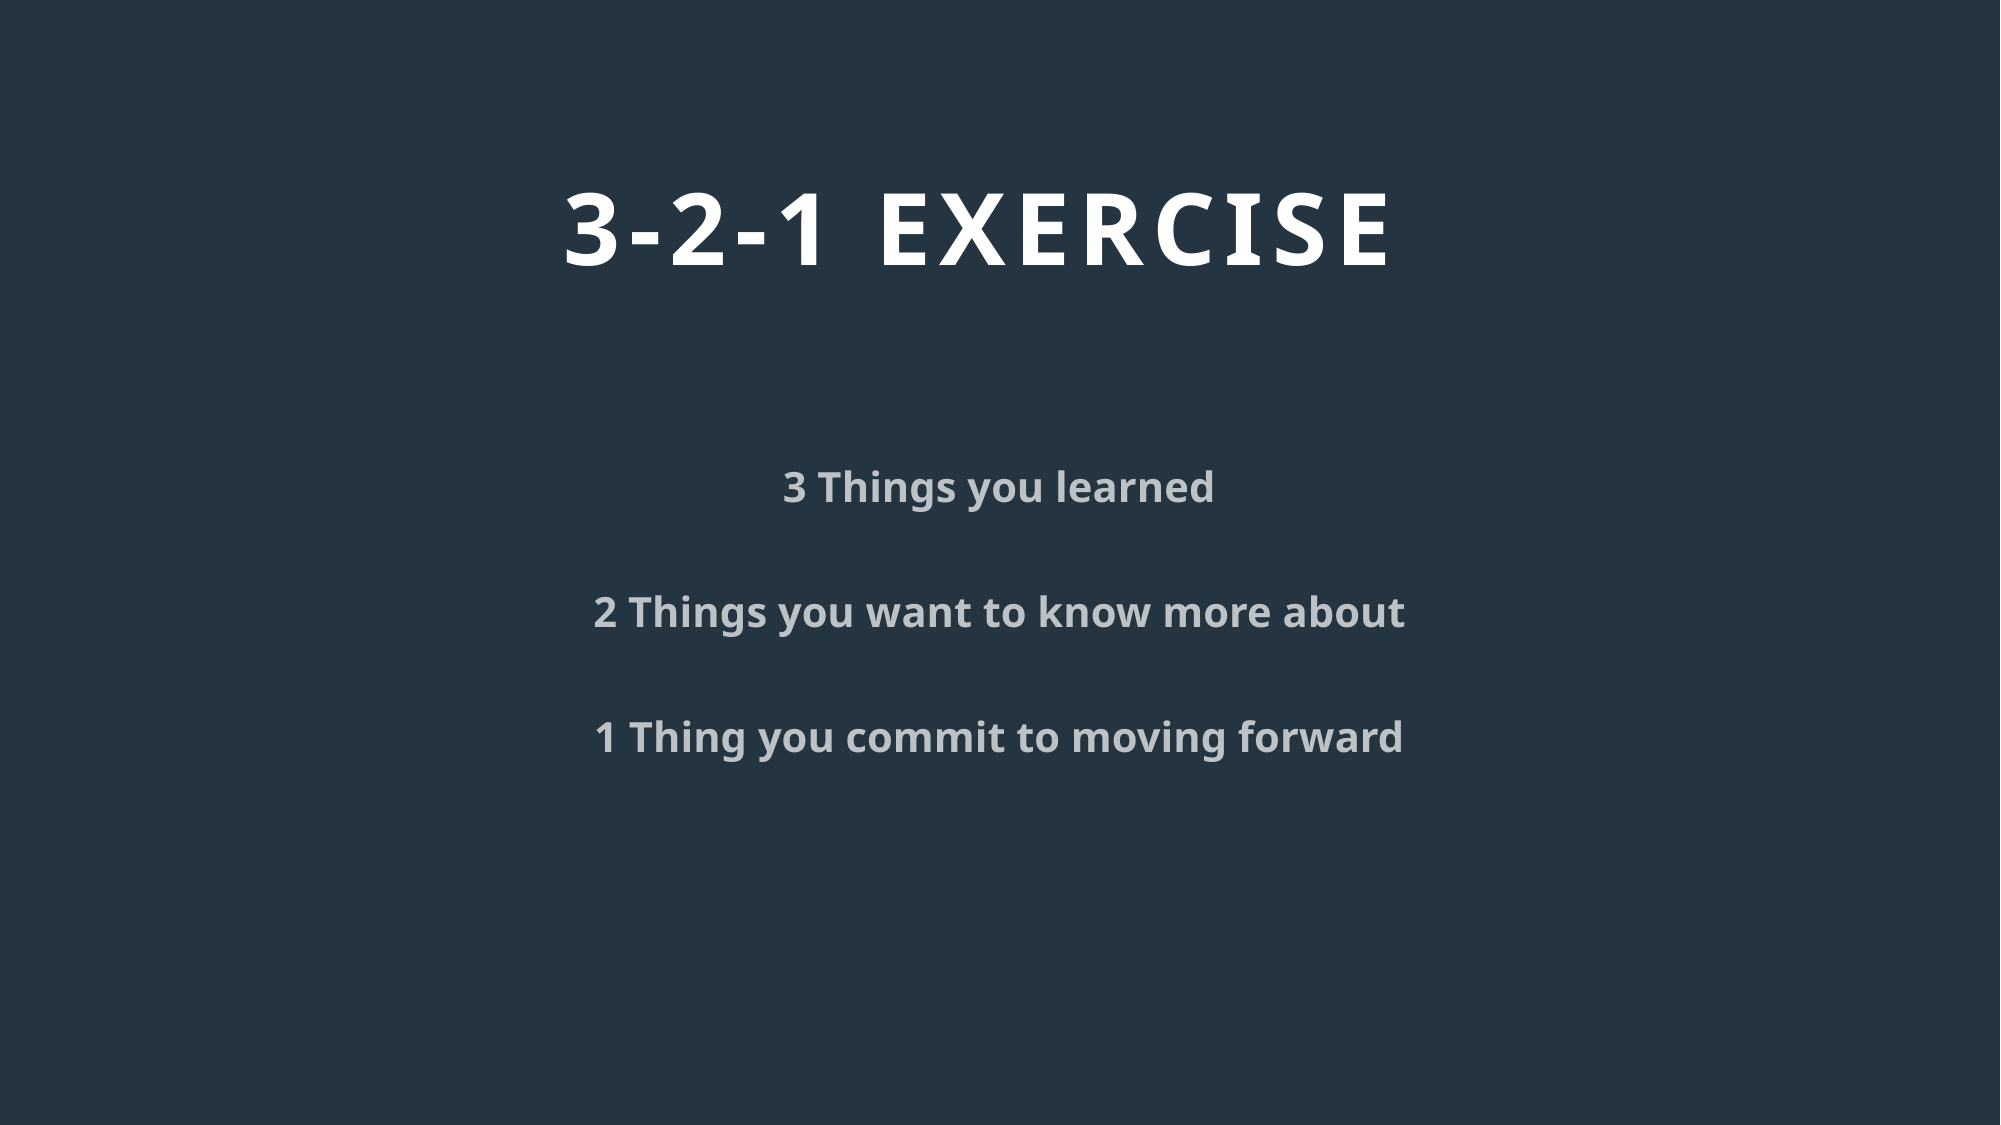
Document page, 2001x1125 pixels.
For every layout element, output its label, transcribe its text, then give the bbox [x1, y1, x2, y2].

title 3-2-1 Exercise [177, 165, 1822, 274]
list 3 Things you learned 2 Things you want to know more about 1 Thing you commit to moving forward [177, 293, 1822, 947]
